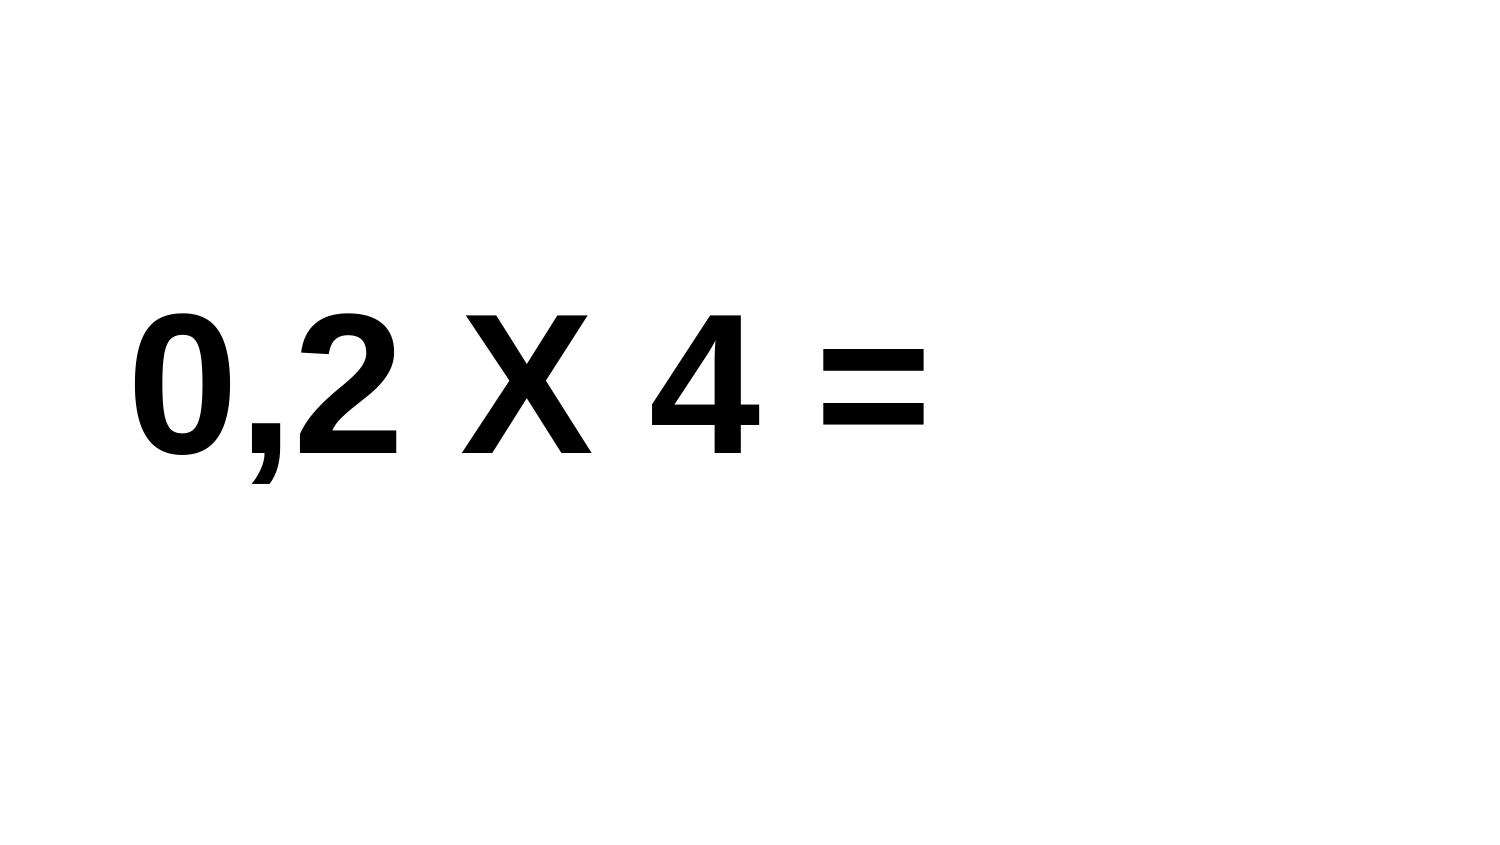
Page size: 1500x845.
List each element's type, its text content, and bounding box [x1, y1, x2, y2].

text_box 0,2 X 4 = [112, 235, 1388, 509]
